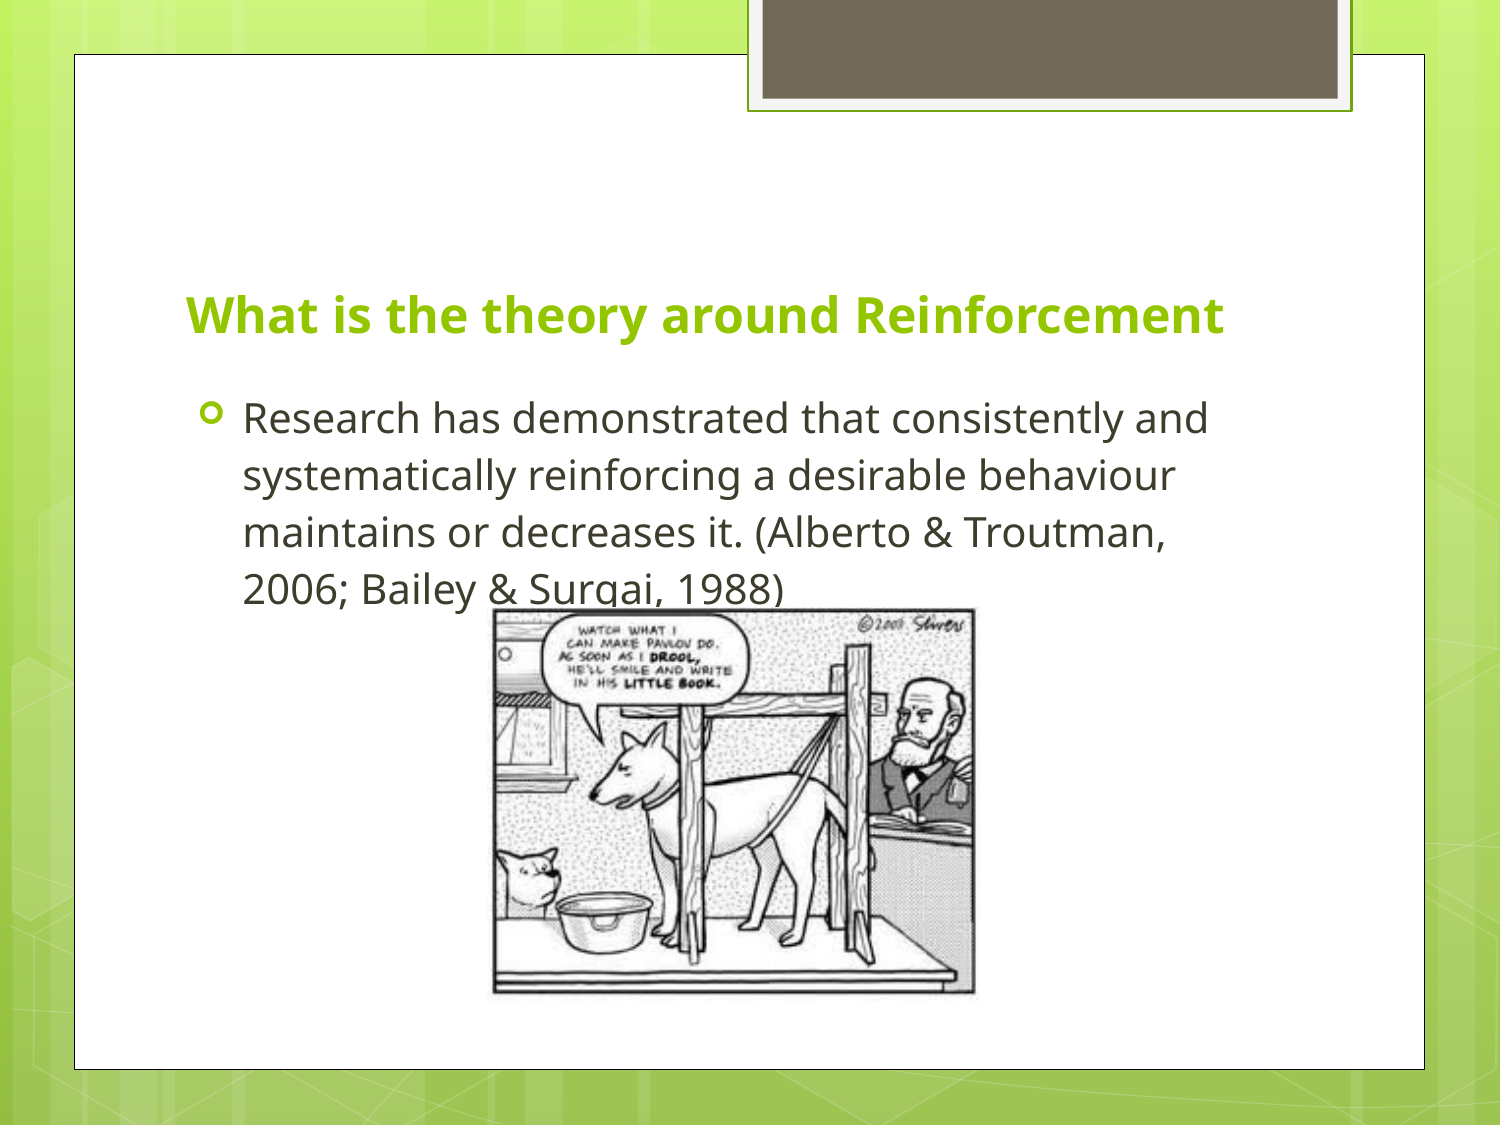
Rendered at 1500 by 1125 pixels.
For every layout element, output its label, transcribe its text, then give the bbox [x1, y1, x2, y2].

picture [487, 607, 980, 1002]
list Research has demonstrated that consistently and systematically reinforcing a desirable behaviour maintains or decreases it. (Alberto & Troutman, 2006; Bailey & Surgai, 1988) [171, 381, 1283, 957]
title What is the theory around Reinforcement [171, 168, 1324, 357]
